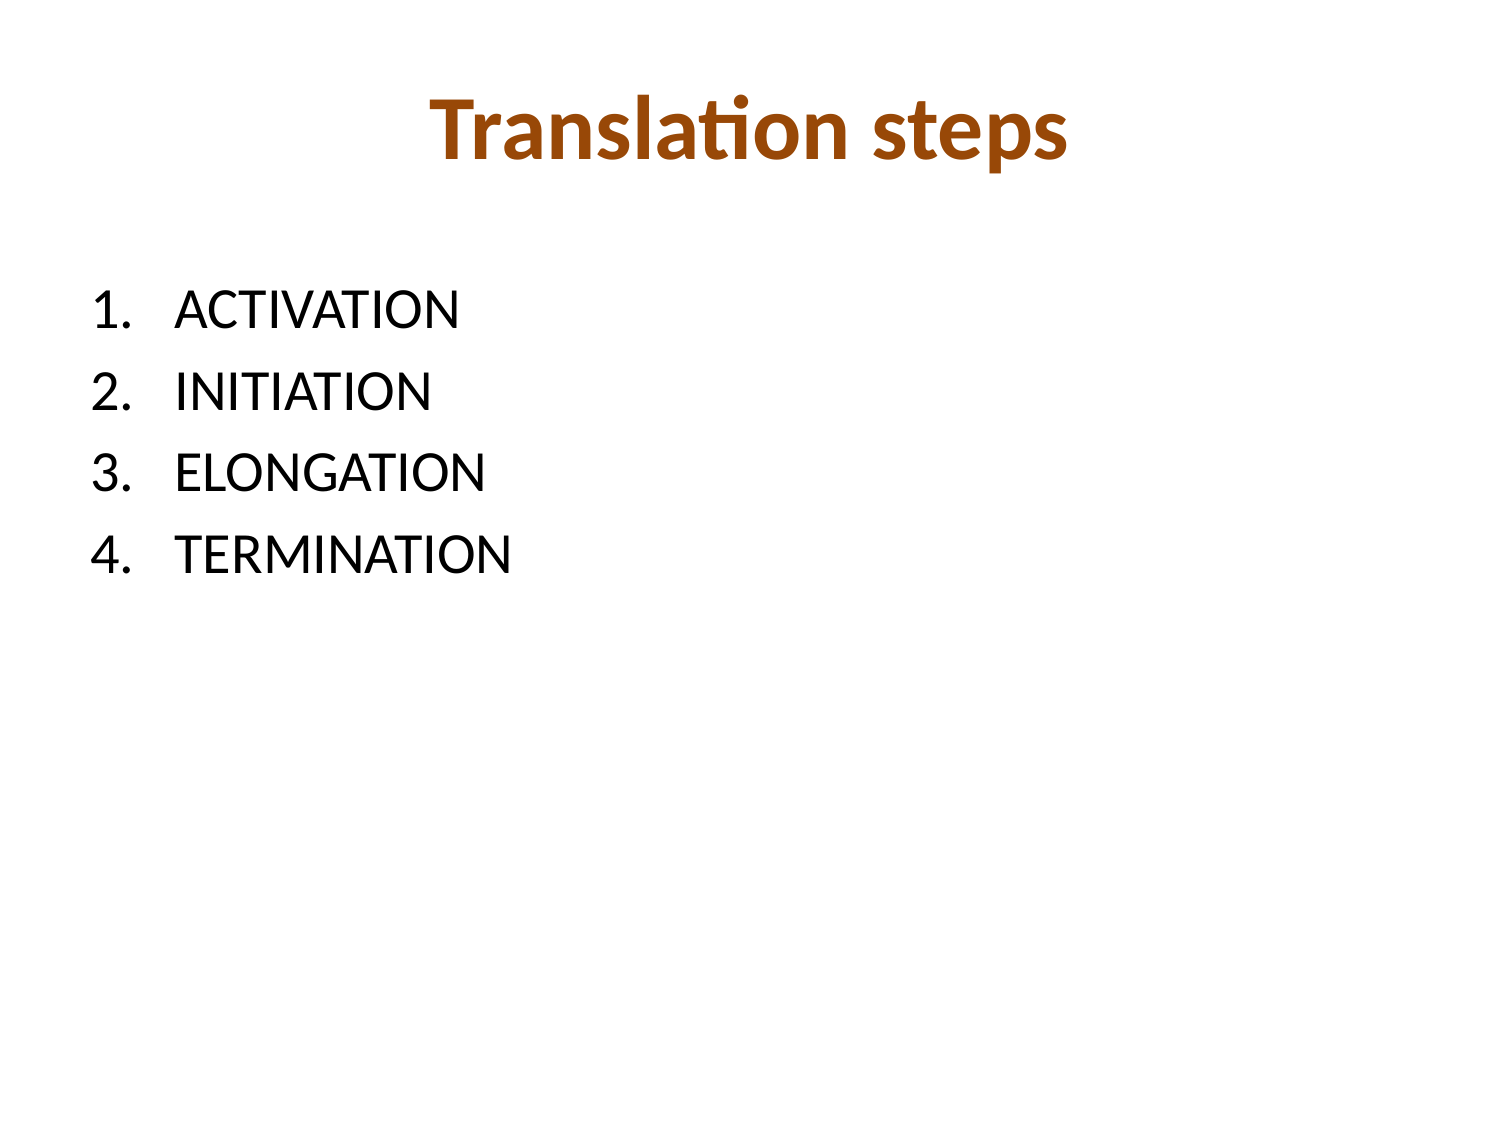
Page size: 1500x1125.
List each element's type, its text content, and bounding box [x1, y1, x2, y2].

title Translation steps [75, 45, 1425, 200]
list ACTIVATION INITIATION ELONGATION TERMINATION [75, 262, 1425, 1005]
